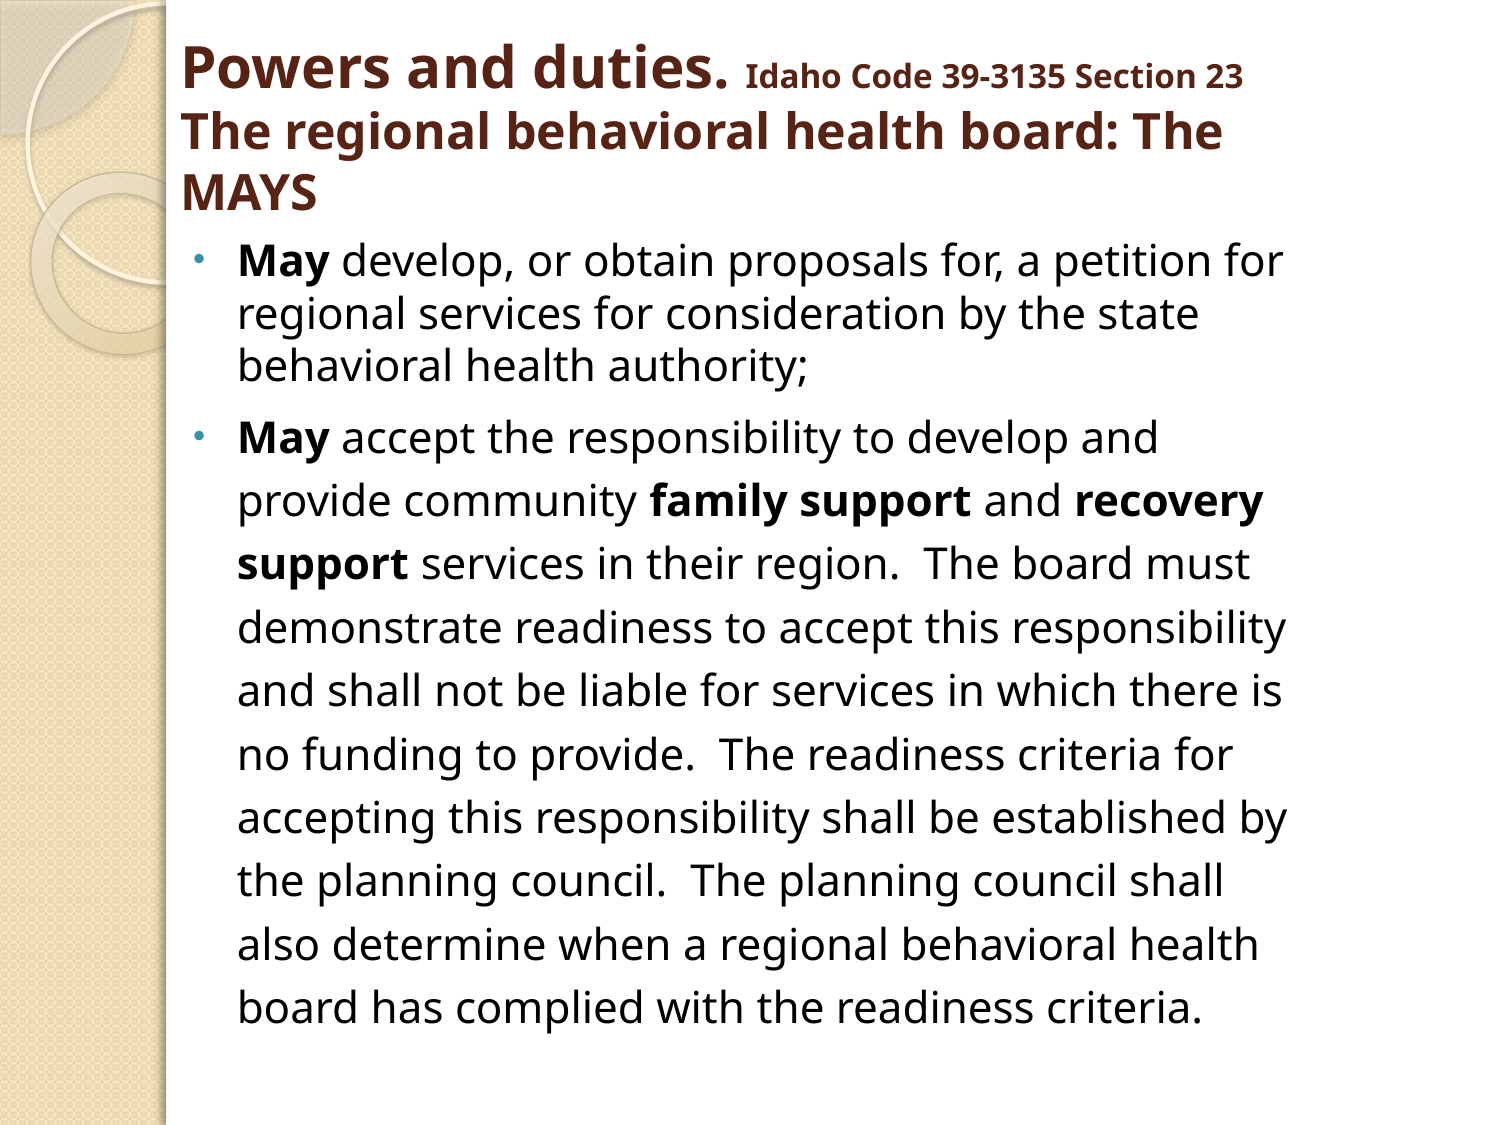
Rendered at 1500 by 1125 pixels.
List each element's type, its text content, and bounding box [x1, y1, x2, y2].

list May develop, or obtain proposals for, a petition for regional services for consideration by the state behavioral health authority; May accept the responsibility to develop and provide community family support and recovery support services in their region. The board must demonstrate readiness to accept this responsibility and shall not be liable for services in which there is no funding to provide. The readiness criteria for accepting this responsibility shall be established by the planning council. The planning council shall also determine when a regional behavioral health board has complied with the readiness criteria. [165, 224, 1335, 1063]
title Powers and duties. Idaho Code 39-3135 Section 23 The regional behavioral health board: The MAYS [165, 50, 1335, 200]
